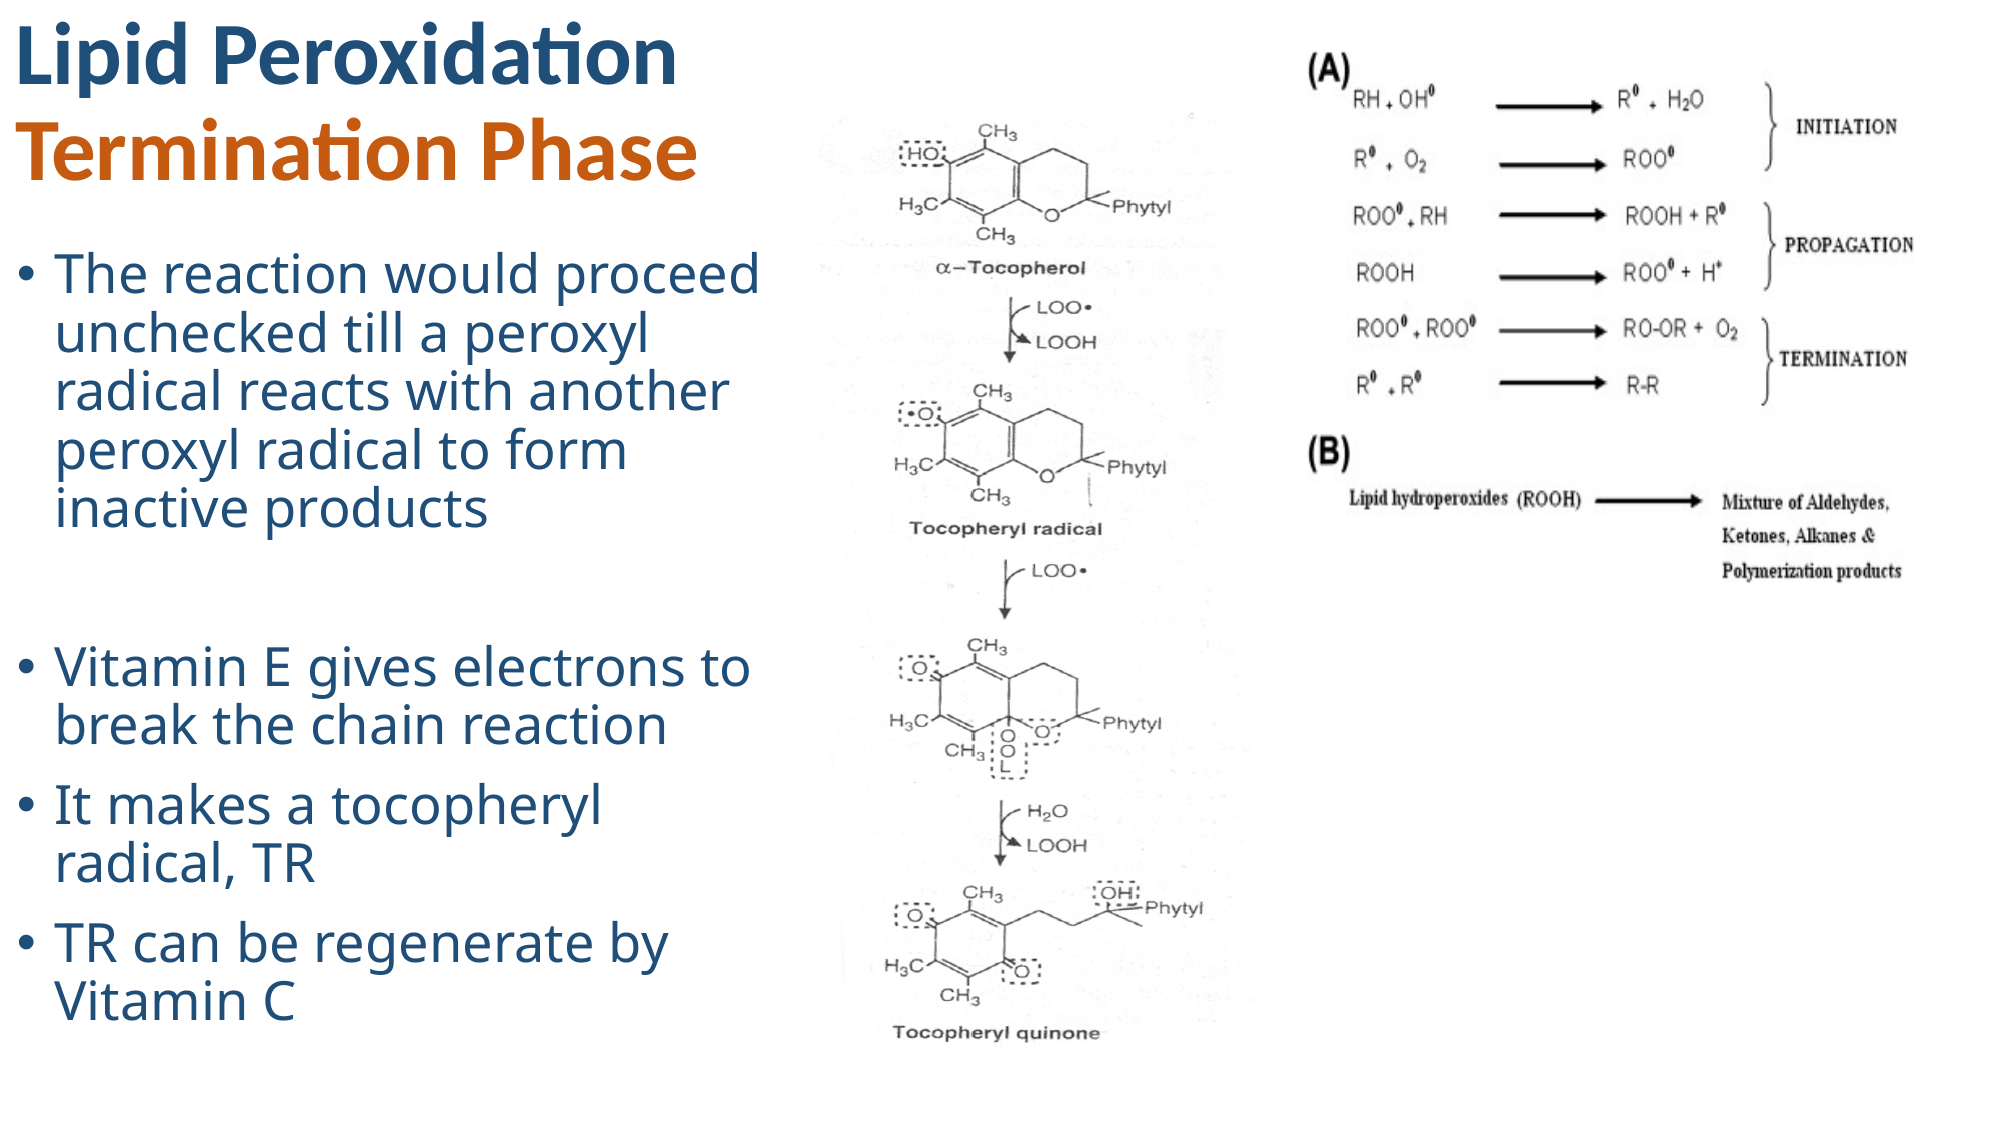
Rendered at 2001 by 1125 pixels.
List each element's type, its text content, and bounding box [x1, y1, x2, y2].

picture [814, 20, 2000, 1049]
list The reaction would proceed unchecked till a peroxyl radical reacts with another peroxyl radical to form inactive products Vitamin E gives electrons to break the chain reaction It makes a tocopheryl radical, TR TR can be regenerate by Vitamin C [1, 239, 805, 1125]
title Lipid Peroxidation Termination Phase [0, 0, 1155, 208]
